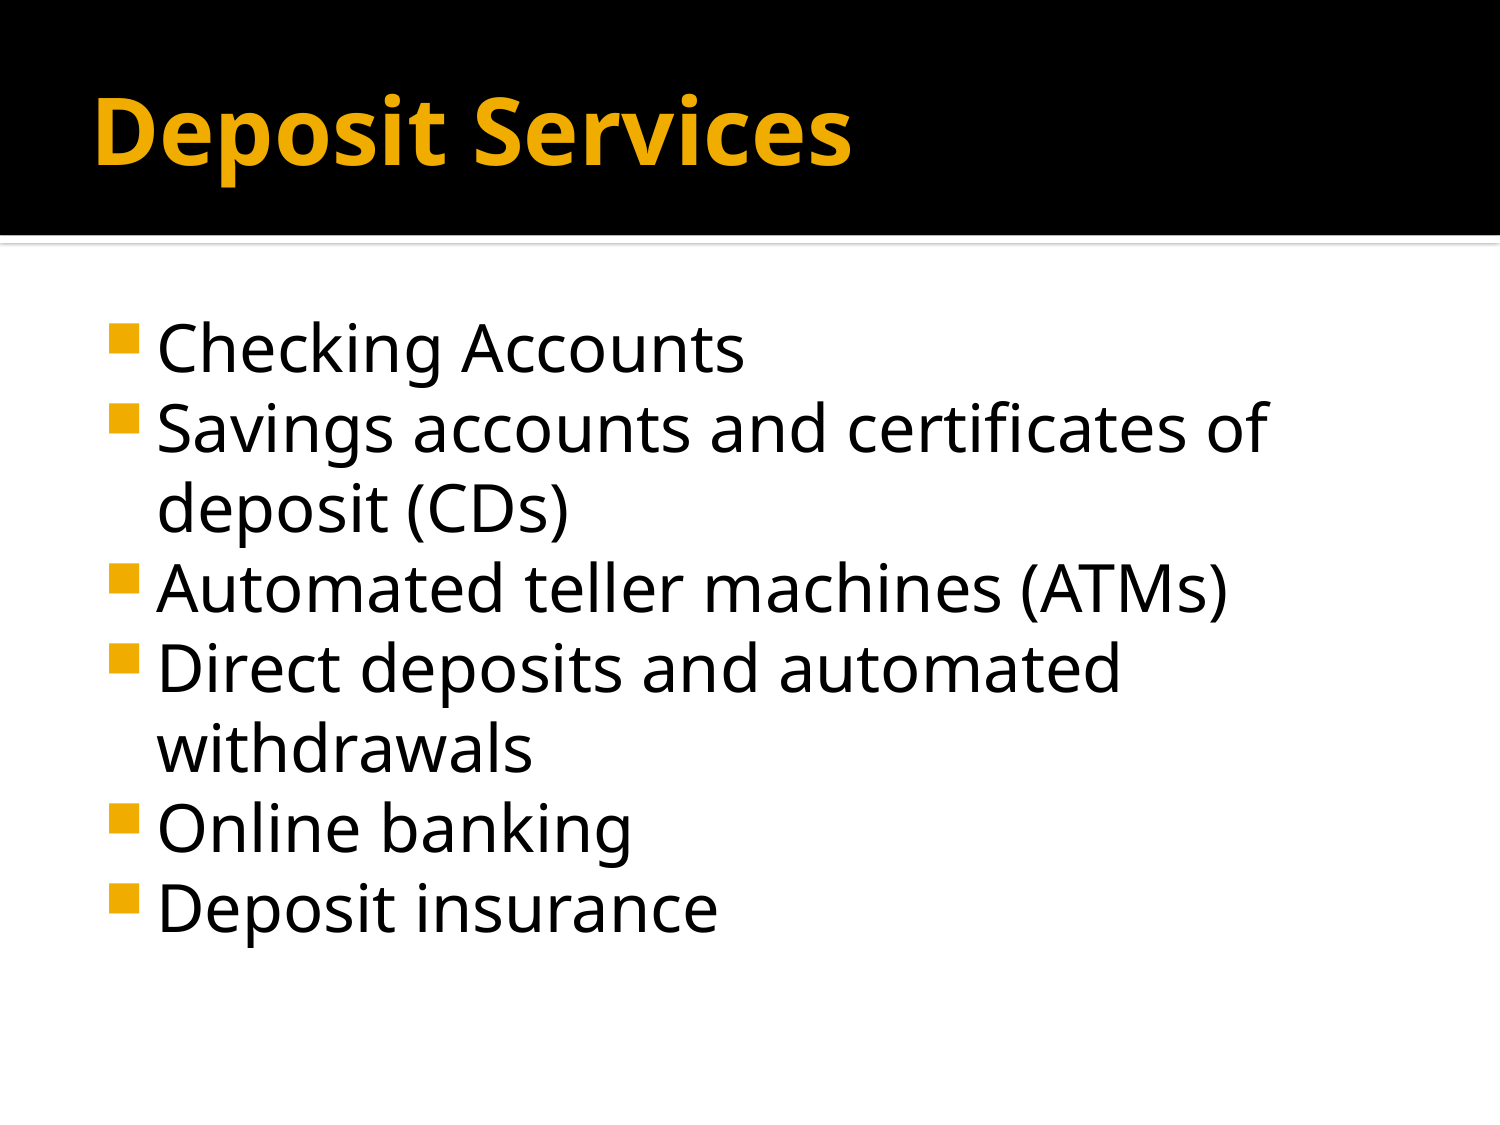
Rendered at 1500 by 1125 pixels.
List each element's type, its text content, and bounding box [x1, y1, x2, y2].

title Deposit Services [75, 25, 1425, 231]
list Checking Accounts Savings accounts and certificates of deposit (CDs) Automated teller machines (ATMs) Direct deposits and automated withdrawals Online banking Deposit insurance [75, 291, 1425, 1050]
